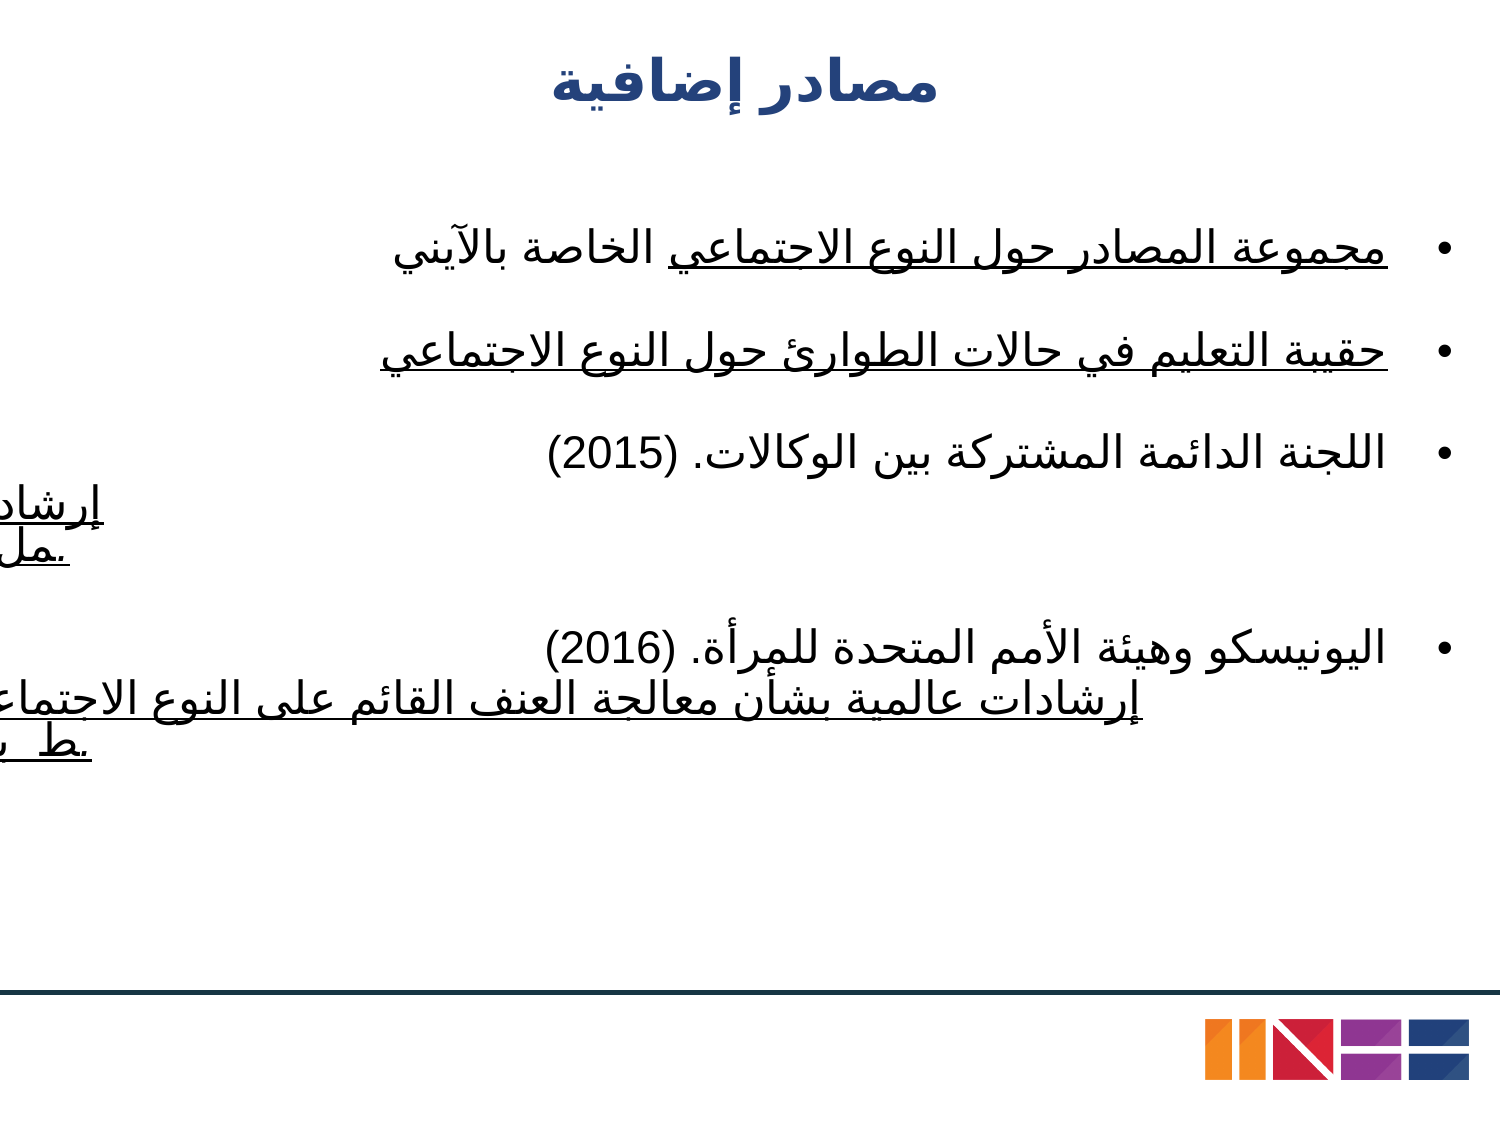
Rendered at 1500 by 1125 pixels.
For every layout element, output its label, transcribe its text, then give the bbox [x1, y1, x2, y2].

title مصادر إضافية [23, 33, 1468, 173]
list مجموعة المصادر حول النوع الاجتماعي الخاصة بالآيني حقيبة التعليم في حالات الطوارئ حول النوع الاجتماعي اللجنة الدائمة المشتركة بين الوكالات. (2015) إرشادات دمج تدخلات مواجهة العنف المبني على النوع الاجتماعي في العمل الإنساني: تقليل المخاطر وتعزيز المرونة والمساعدة على التعافي. اليونيسكو وهيئة الأمم المتحدة للمرأة. (2016) إرشادات عالمية بشأن معالجة العنف القائم على النوع الاجتماعي المرتبط بالمدرسة. [23, 206, 1479, 1122]
